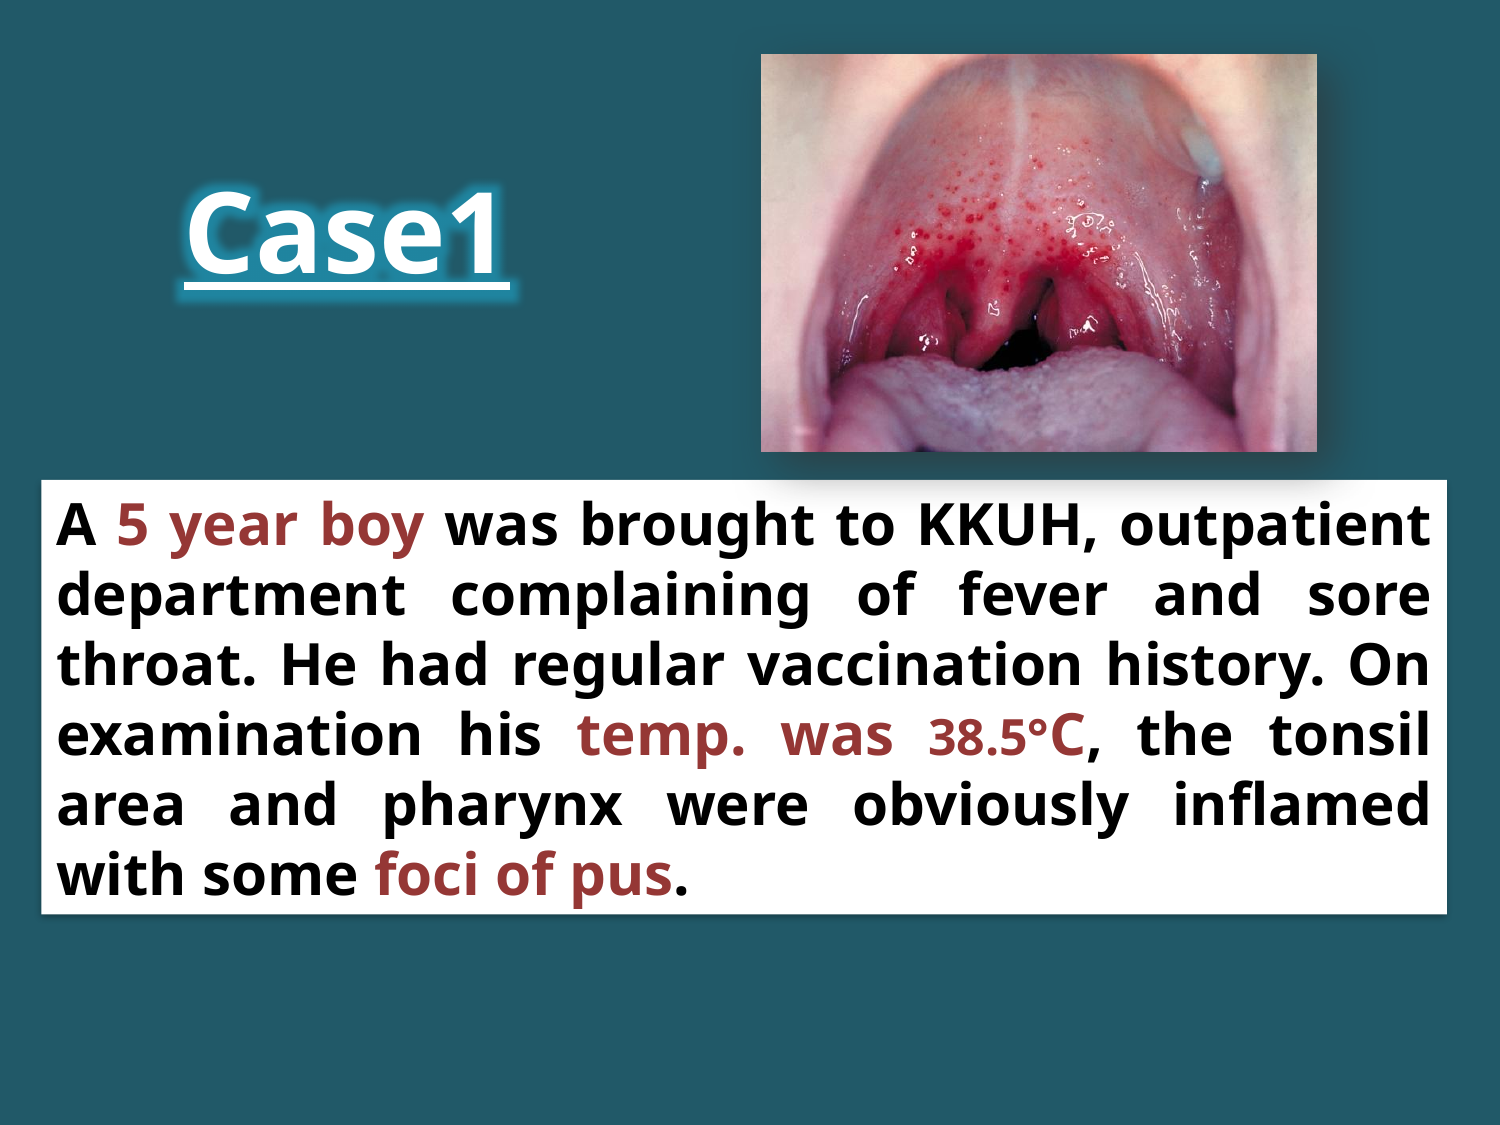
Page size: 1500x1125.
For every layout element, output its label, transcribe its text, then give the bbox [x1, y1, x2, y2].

picture [761, 54, 1318, 452]
text_box A 5 year boy was brought to KKUH, outpatient department complaining of fever and sore throat. He had regular vaccination history. On examination his temp. was 38.5°C, the tonsil area and pharynx were obviously inflamed with some foci of pus. [39, 478, 1449, 916]
text_box Case1 [168, 153, 549, 304]
